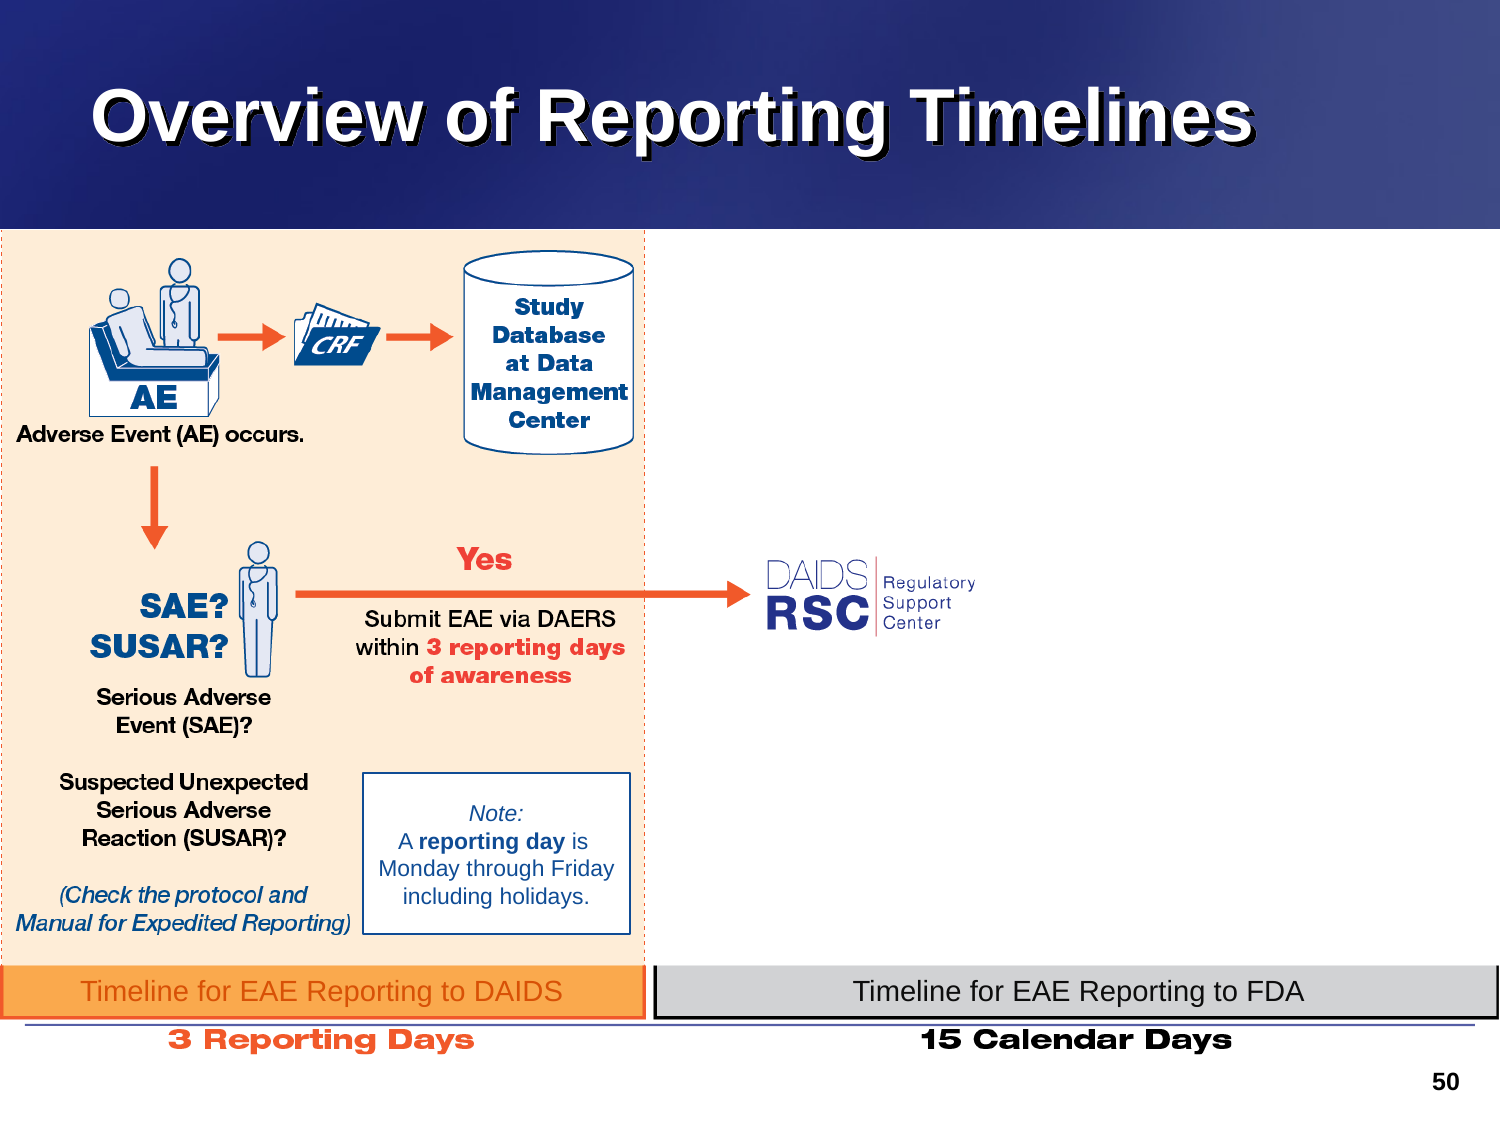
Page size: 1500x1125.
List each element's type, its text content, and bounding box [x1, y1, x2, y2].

picture [0, 0, 1500, 1055]
slide_number 50 [1137, 1063, 1476, 1104]
title Overview of Reporting Timelines [74, 0, 1426, 225]
